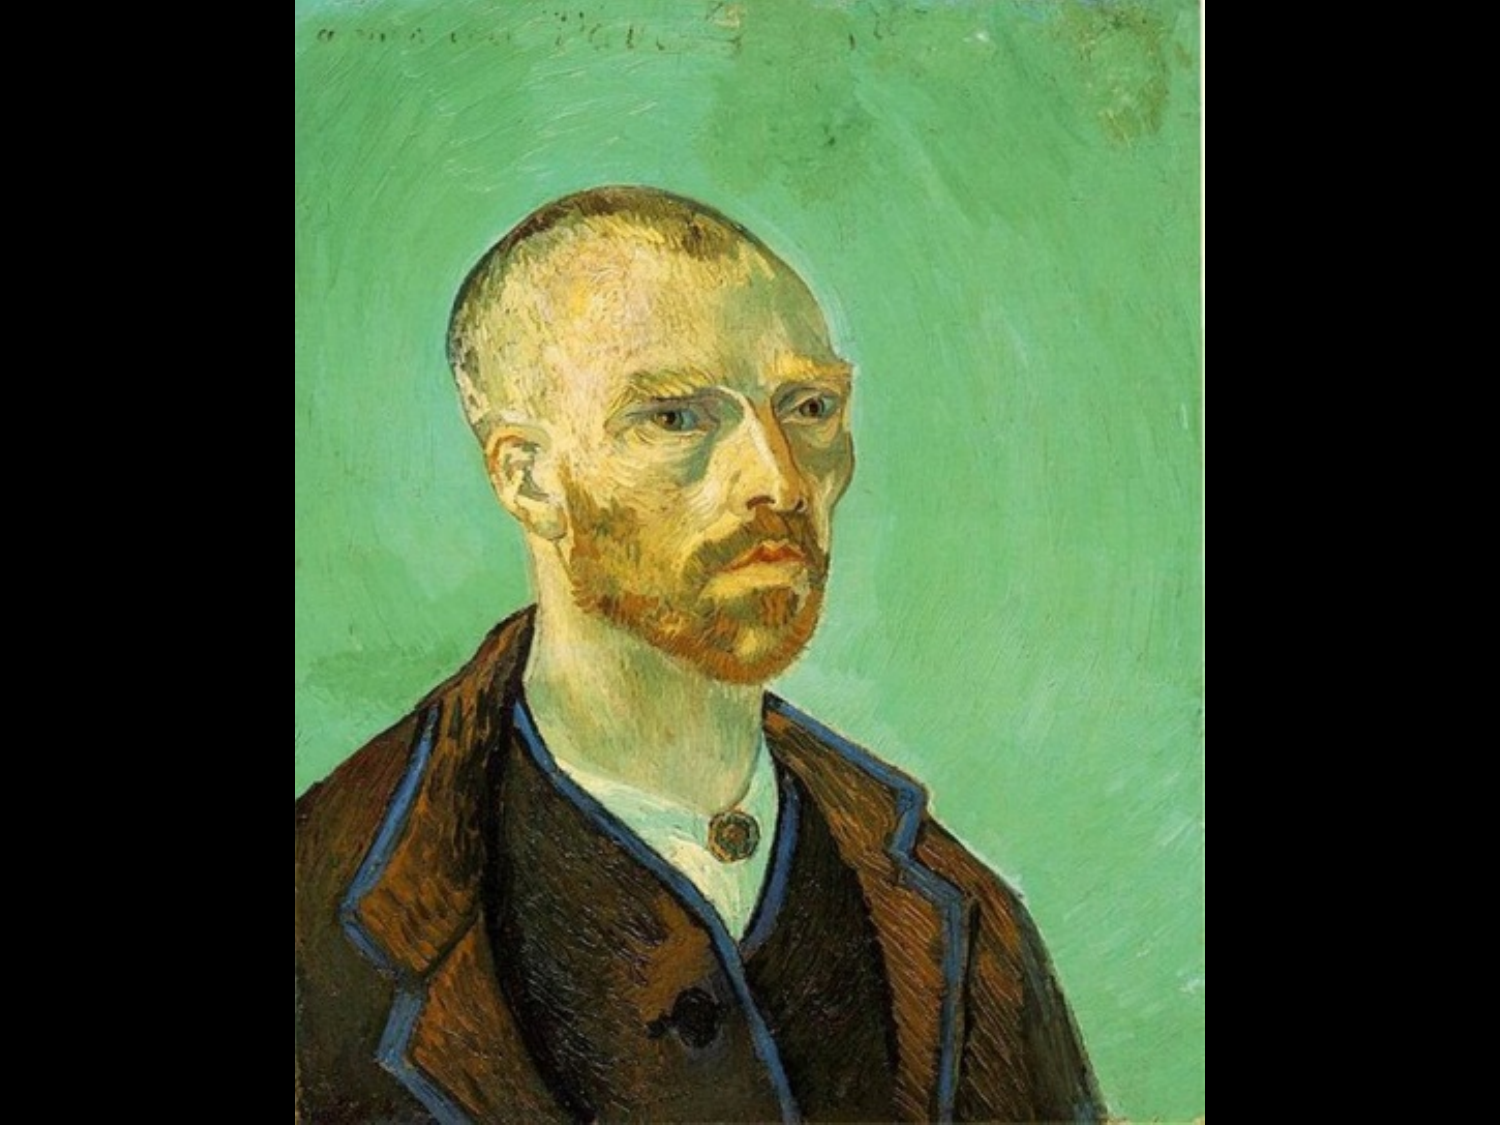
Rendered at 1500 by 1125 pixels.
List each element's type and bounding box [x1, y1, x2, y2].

picture [294, 0, 1205, 1125]
